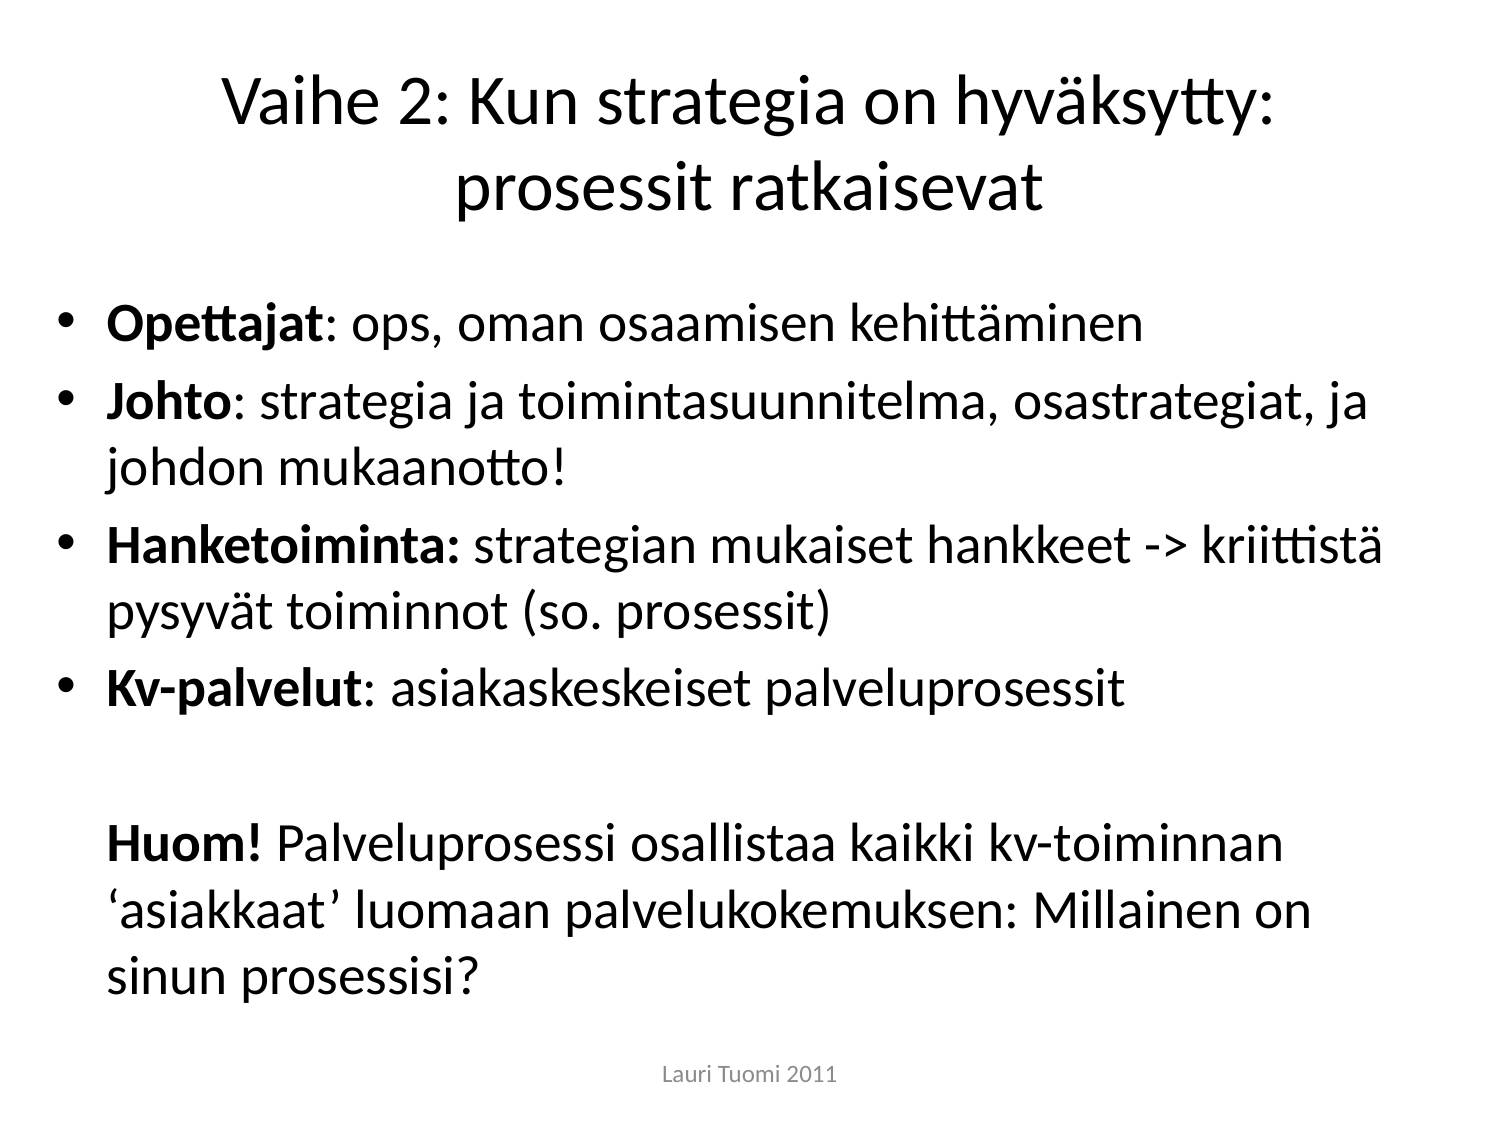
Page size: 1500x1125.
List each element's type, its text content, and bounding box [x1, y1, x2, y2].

title Vaihe 2: Kun strategia on hyväksytty: prosessit ratkaisevat [75, 45, 1425, 233]
list Opettajat: ops, oman osaamisen kehittäminen Johto: strategia ja toimintasuunnitelma, osastrategiat, ja johdon mukaanotto! Hanketoiminta: strategian mukaiset hankkeet -> kriittistä pysyvät toiminnot (so. prosessit) Kv-palvelut: asiakaskeskeiset palveluprosessit Huom! Palveluprosessi osallistaa kaikki kv-toiminnan ‘asiakkaat’ luomaan palvelukokemuksen: Millainen on sinun prosessisi? [41, 278, 1447, 1022]
footer Lauri Tuomi 2011 [512, 1042, 988, 1103]
